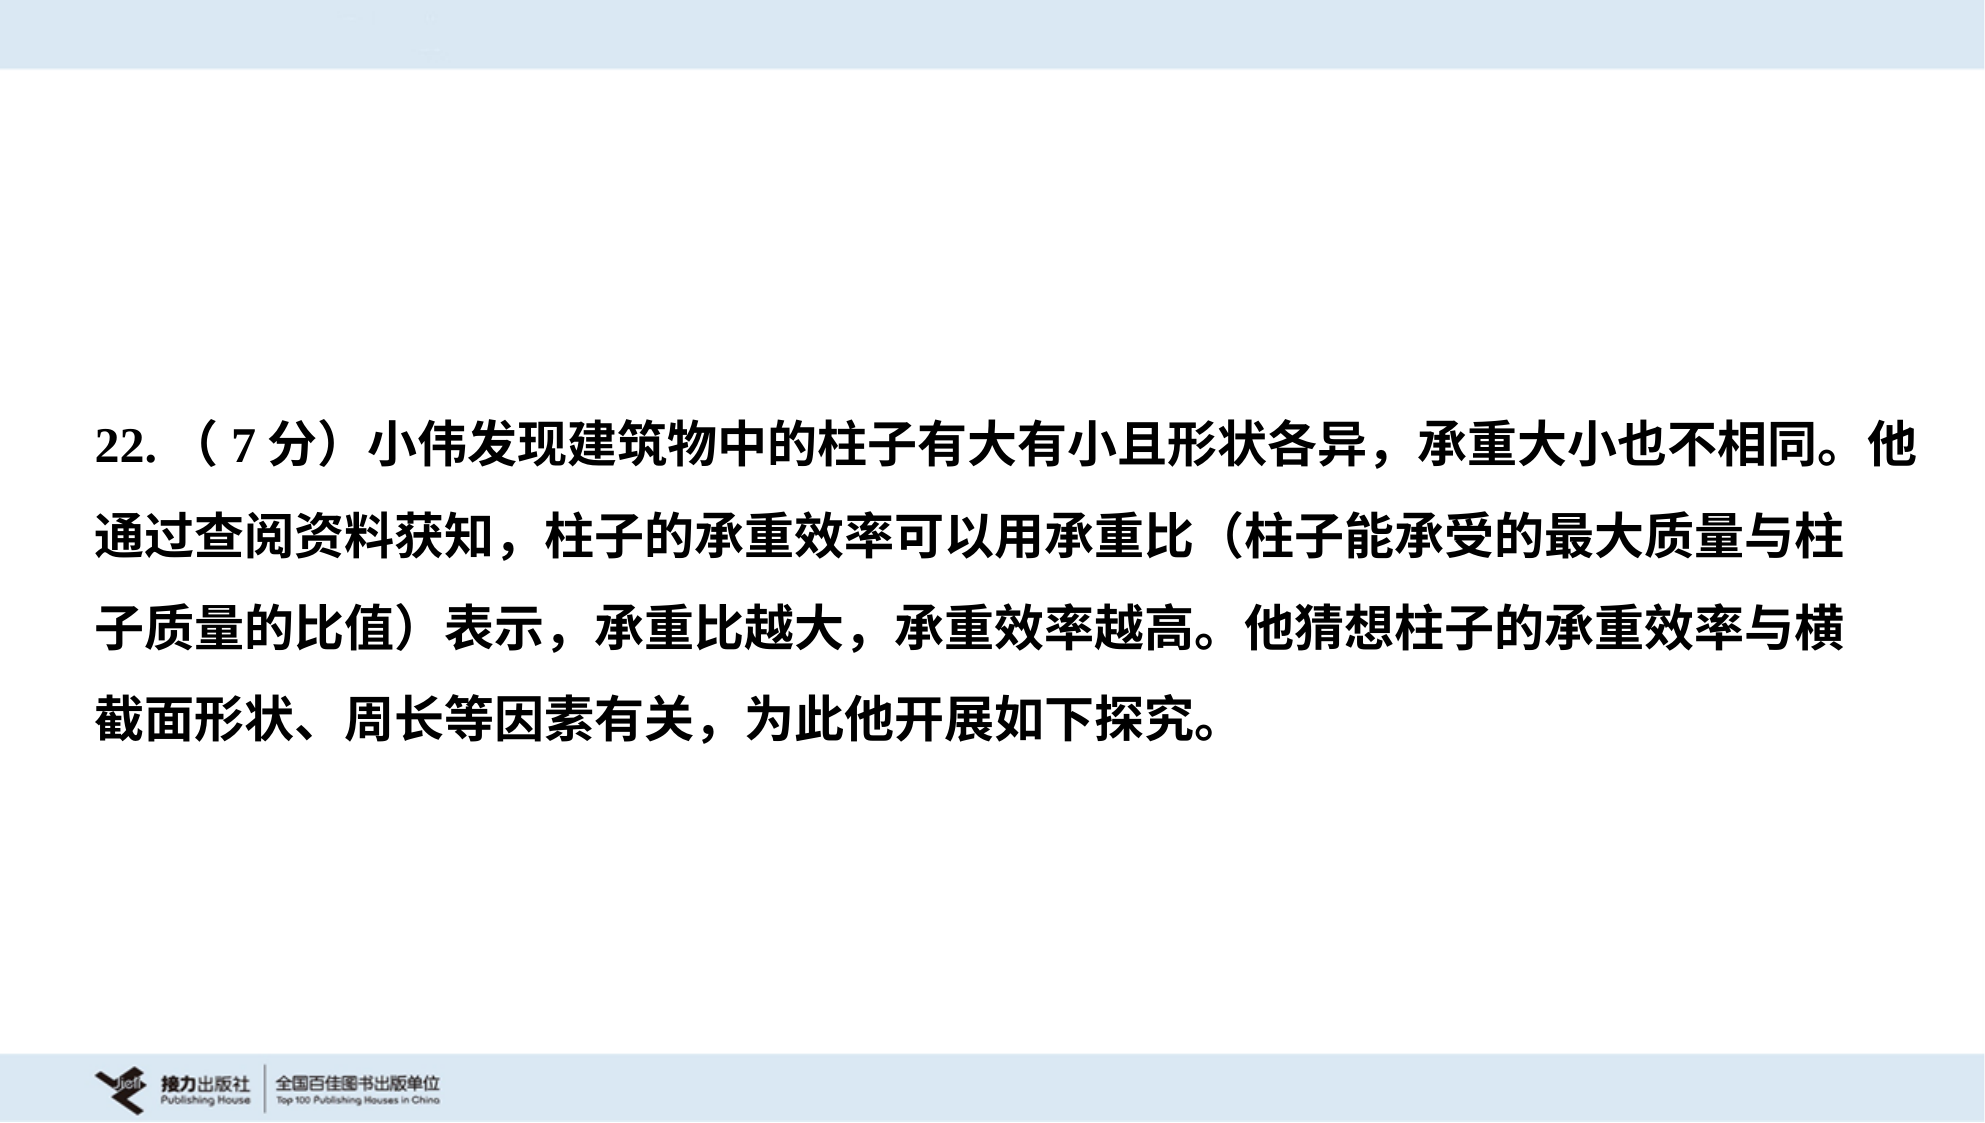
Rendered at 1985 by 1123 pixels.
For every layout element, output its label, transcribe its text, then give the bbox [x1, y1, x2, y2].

picture [0, 0, 1985, 1122]
text_box 22.（7分）小伟发现建筑物中的柱子有大有小且形状各异，承重大小也不相同。他 通过查阅资料获知，柱子的承重效率可以用承重比（柱子能承受的最大质量与柱 子质量的比值）表示，承重比越大，承重效率越高。他猜想柱子的承重效率与横 截面形状、周长等因素有关，为此他开展如下探究。 [94, 381, 1892, 748]
